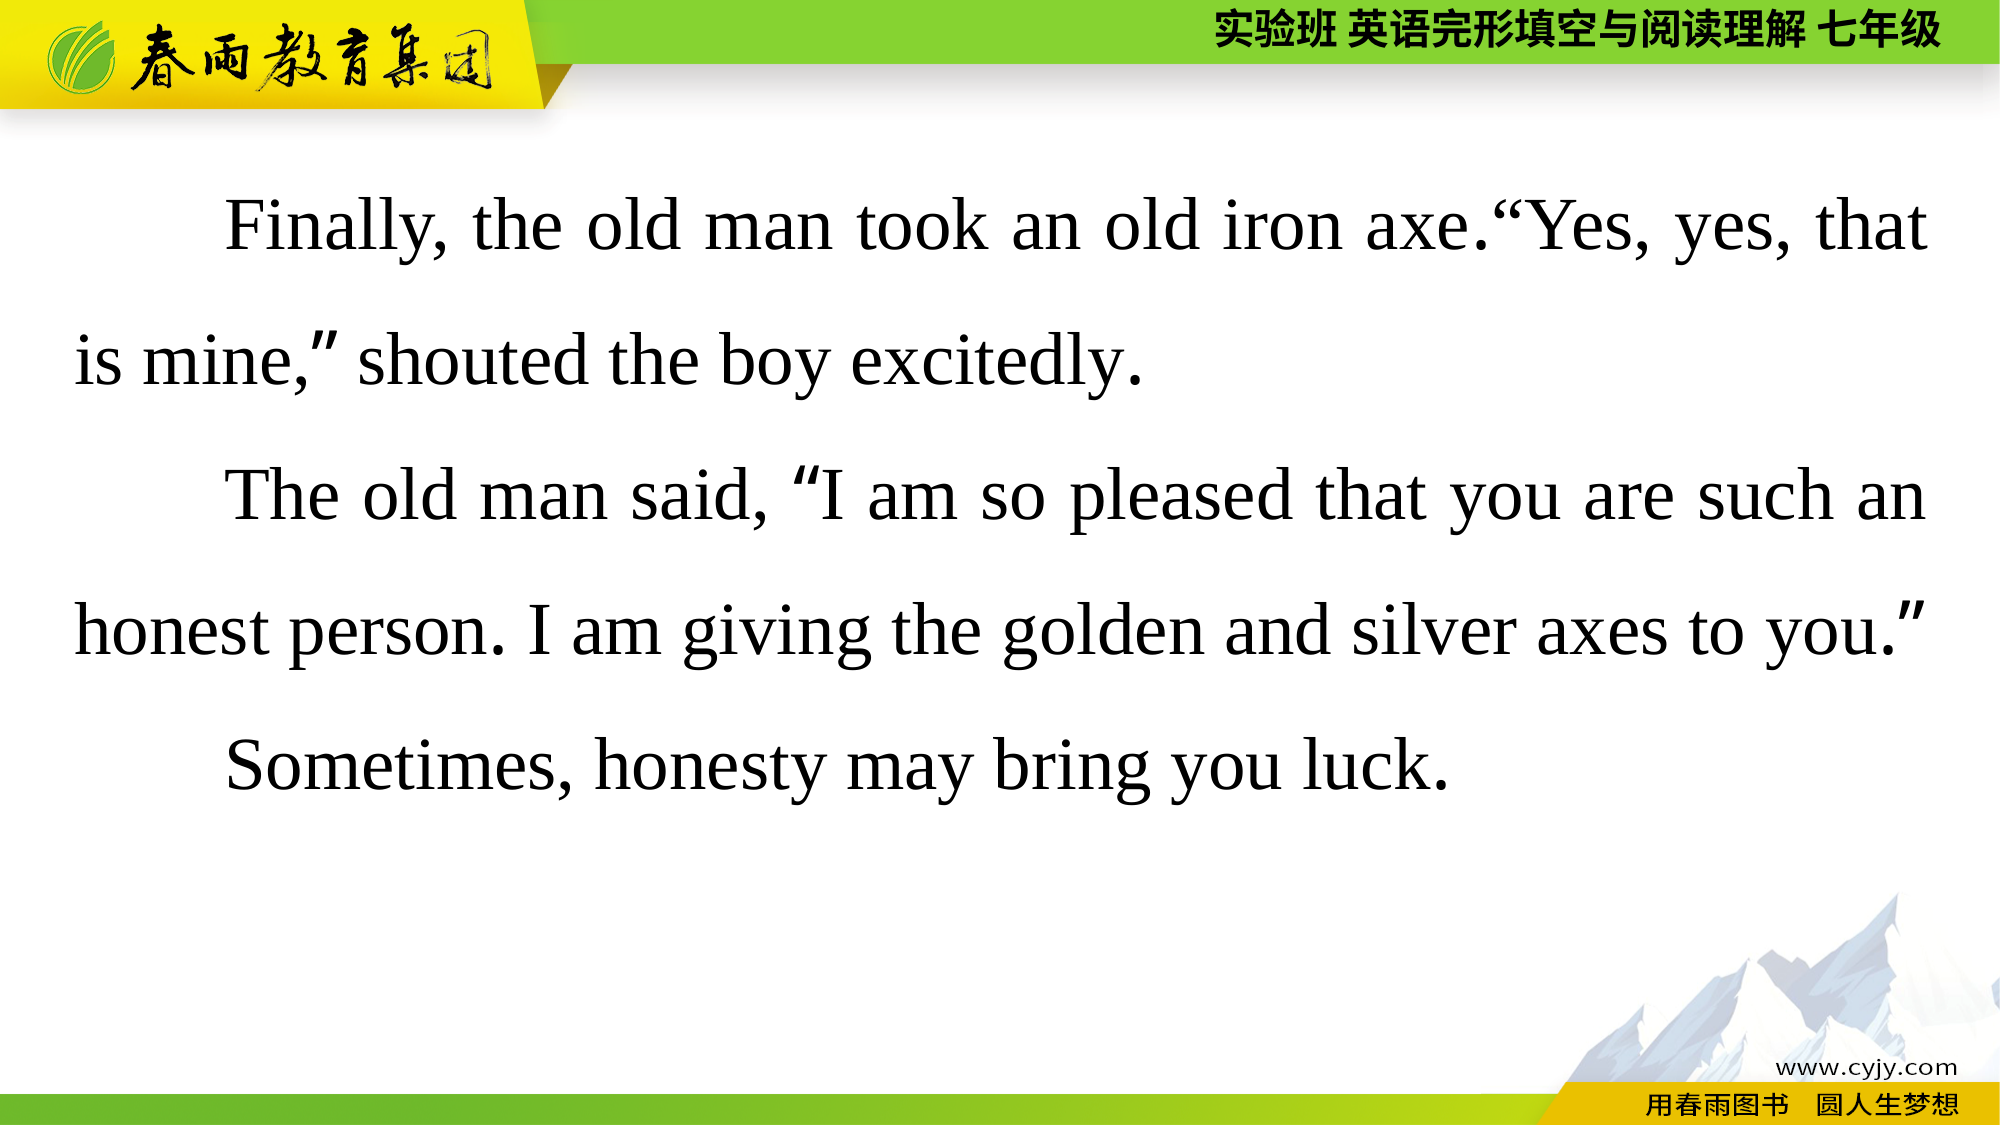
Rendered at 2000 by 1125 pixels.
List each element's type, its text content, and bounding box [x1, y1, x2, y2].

list Finally, the old man took an old iron axe.“Yes, yes, that is mine,” shouted the boy excitedly. The old man said, “I am so pleased that you are such an honest person. I am giving the golden and silver axes to you.” Sometimes, honesty may bring you luck. [59, 122, 1944, 939]
picture [0, 0, 2000, 1125]
